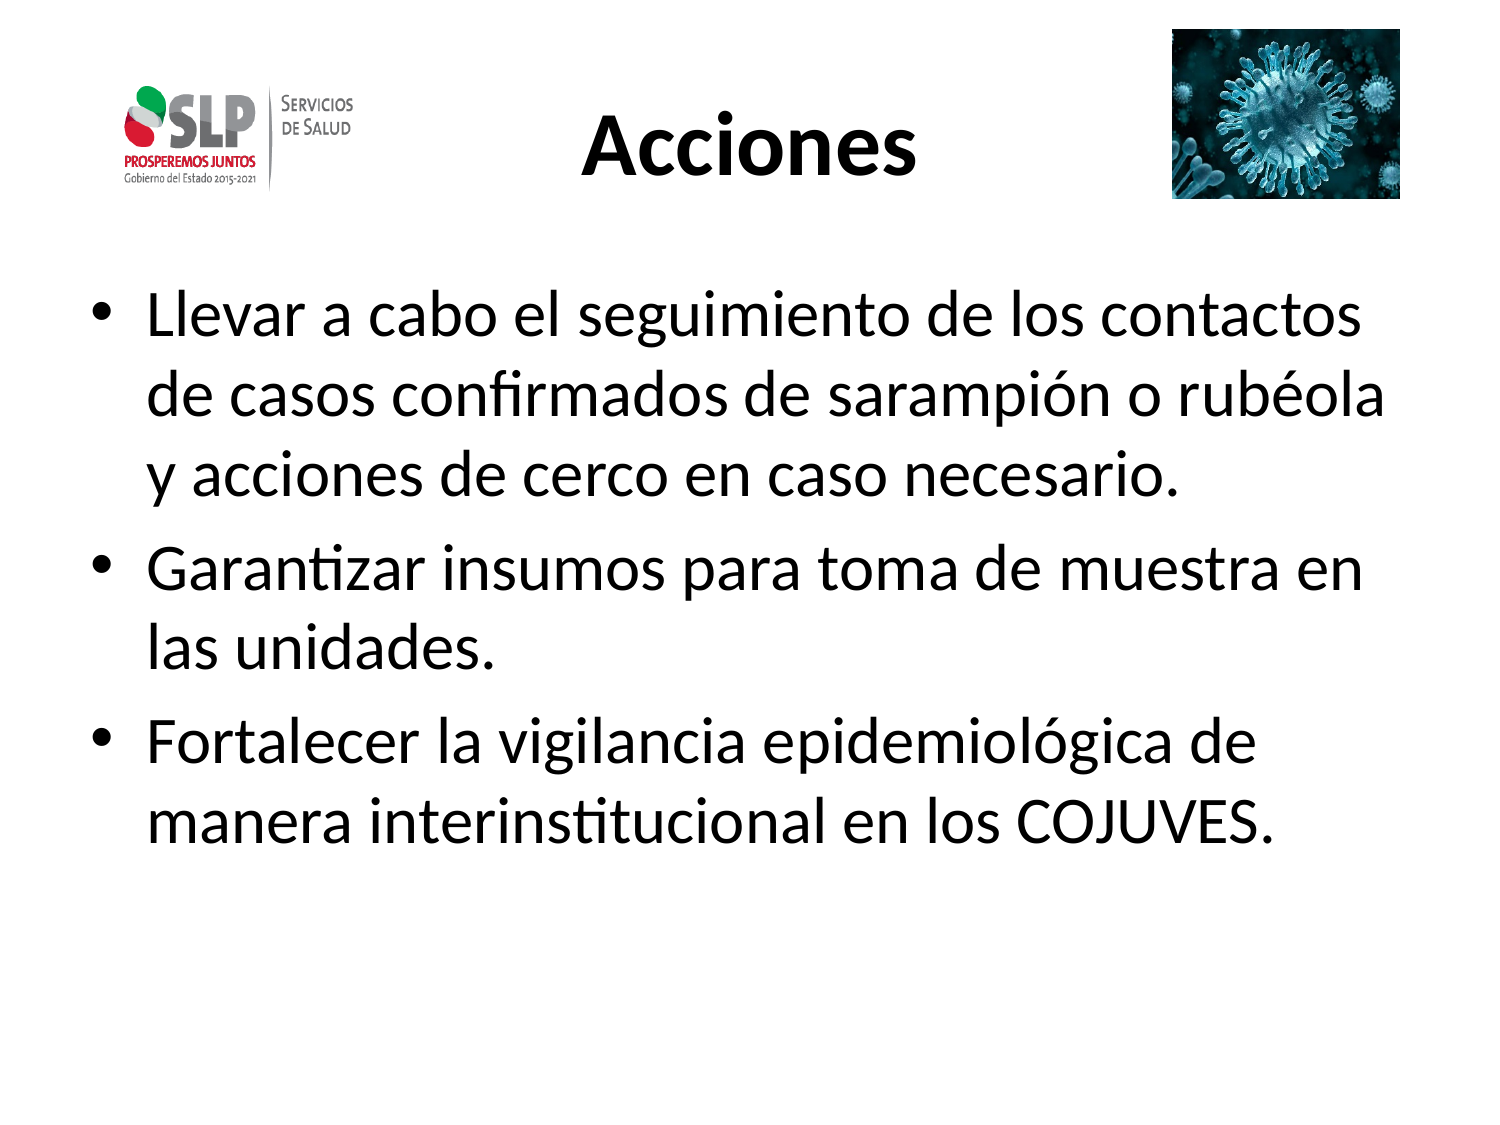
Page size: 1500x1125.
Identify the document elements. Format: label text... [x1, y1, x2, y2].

picture [1172, 29, 1400, 199]
title Acciones [75, 45, 1425, 233]
list Llevar a cabo el seguimiento de los contactos de casos confirmados de sarampión o rubéola y acciones de cerco en caso necesario. Garantizar insumos para toma de muestra en las unidades. Fortalecer la vigilancia epidemiológica de manera interinstitucional en los COJUVES. [75, 262, 1425, 1005]
picture [88, 57, 378, 199]
